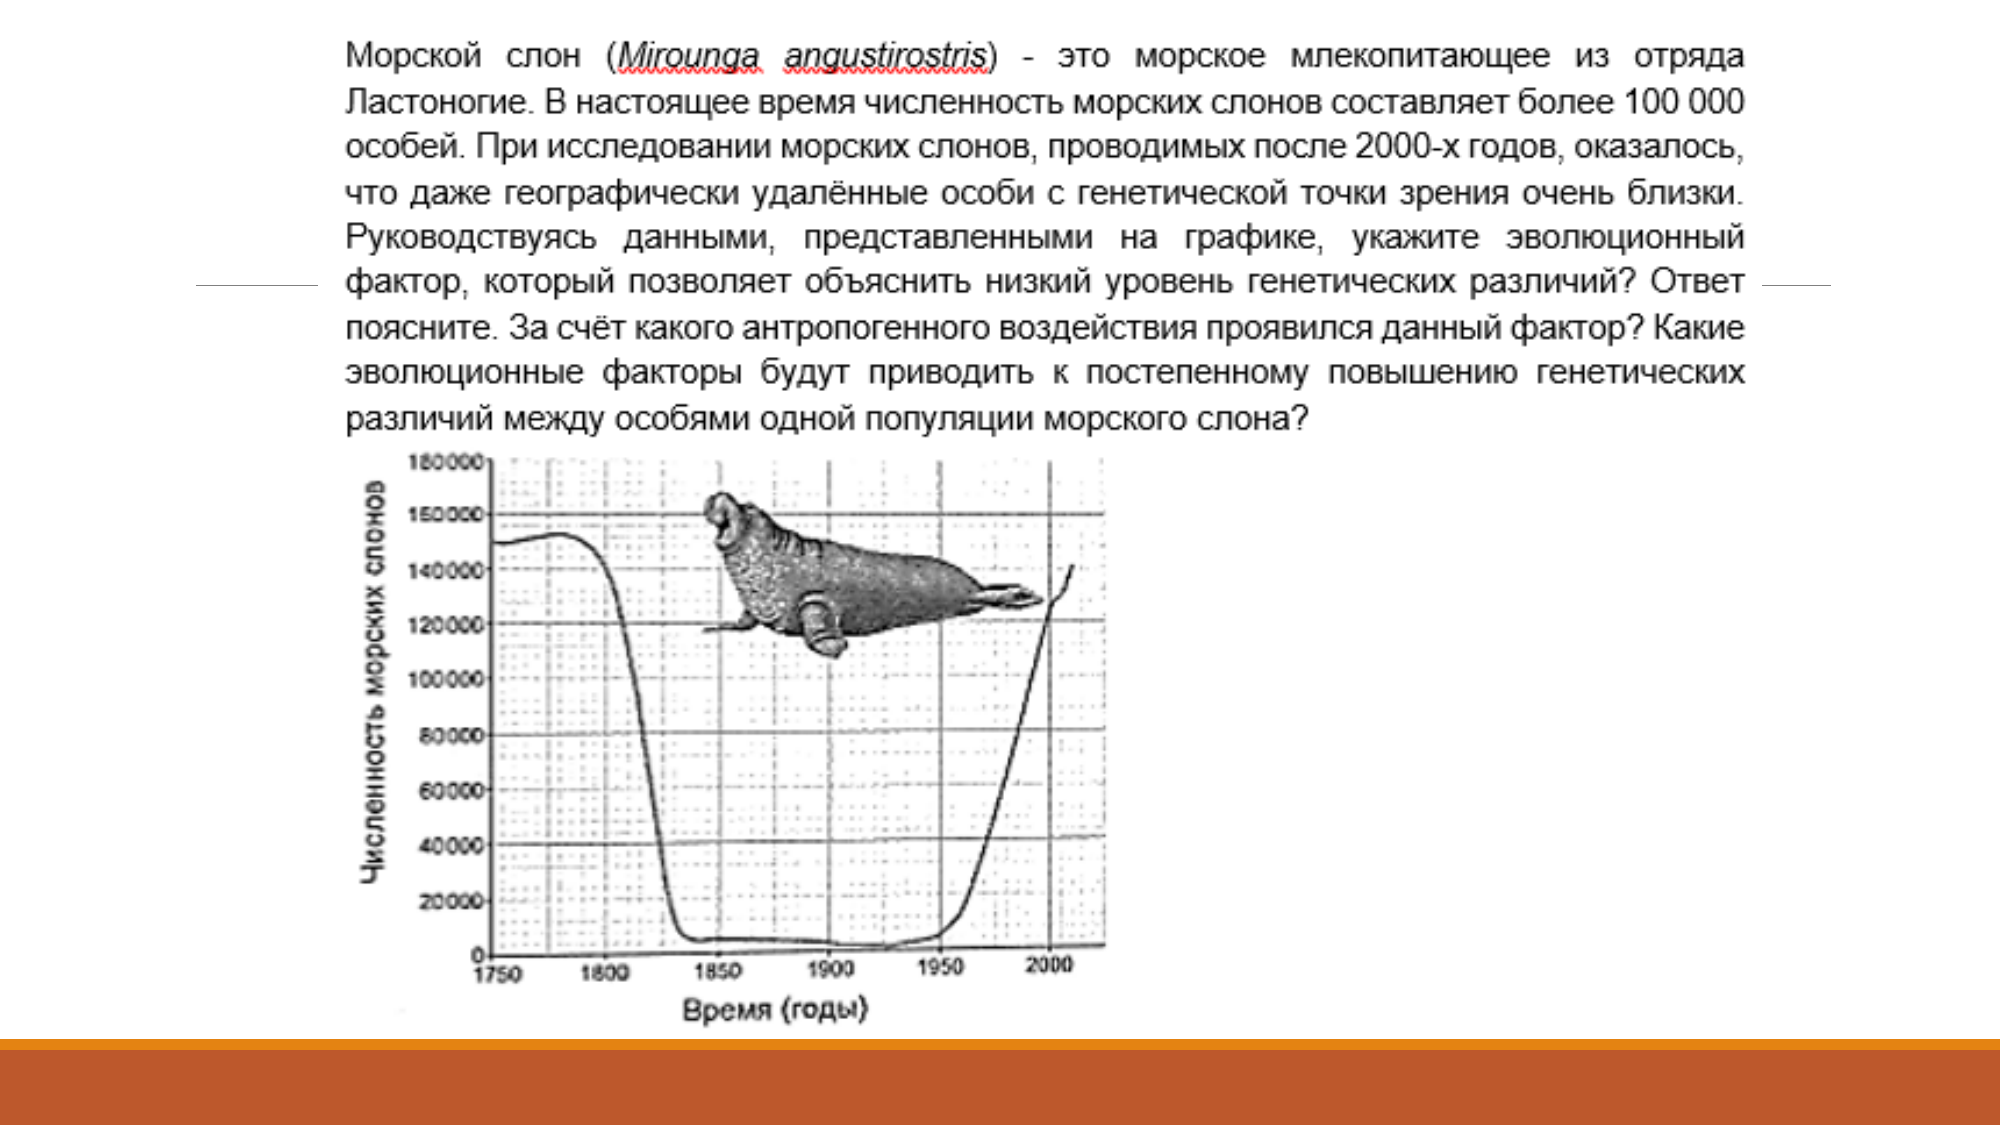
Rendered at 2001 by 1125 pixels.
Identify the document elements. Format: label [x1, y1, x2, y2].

picture [317, 27, 1763, 1033]
